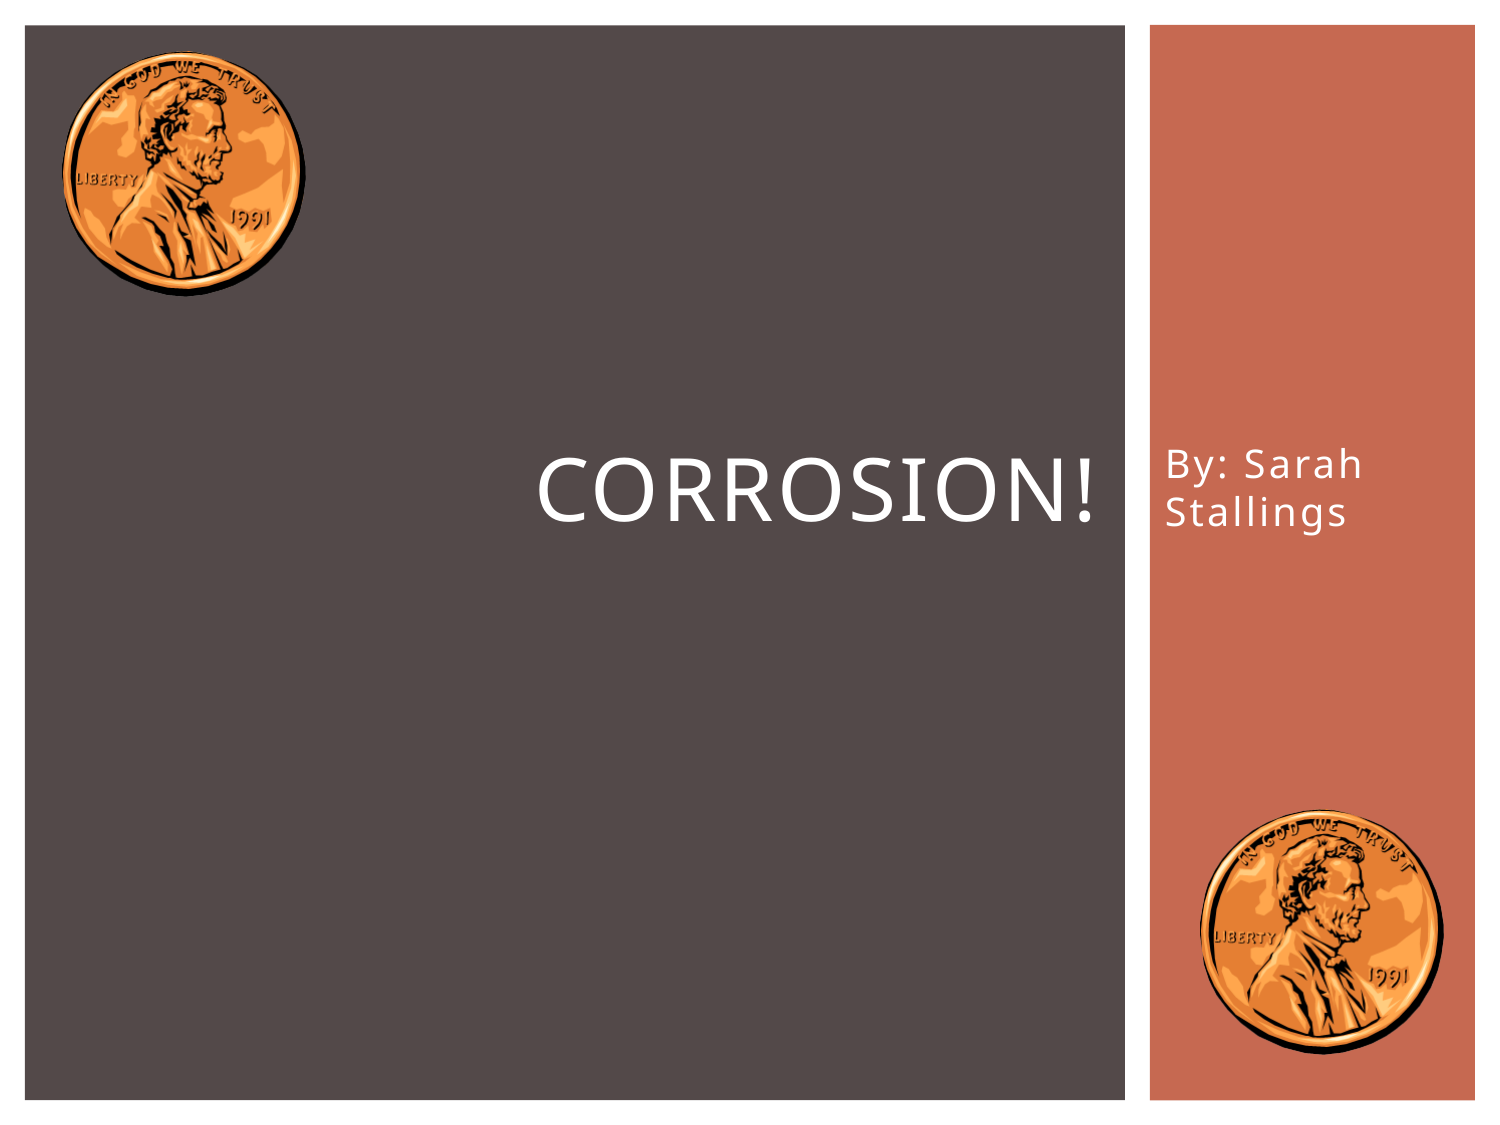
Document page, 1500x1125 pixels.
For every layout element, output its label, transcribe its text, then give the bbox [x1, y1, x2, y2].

title Corrosion! [75, 336, 1113, 637]
subtitle By: Sarah Stallings [1149, 336, 1475, 637]
picture [1199, 807, 1446, 1058]
picture [62, 49, 308, 300]
